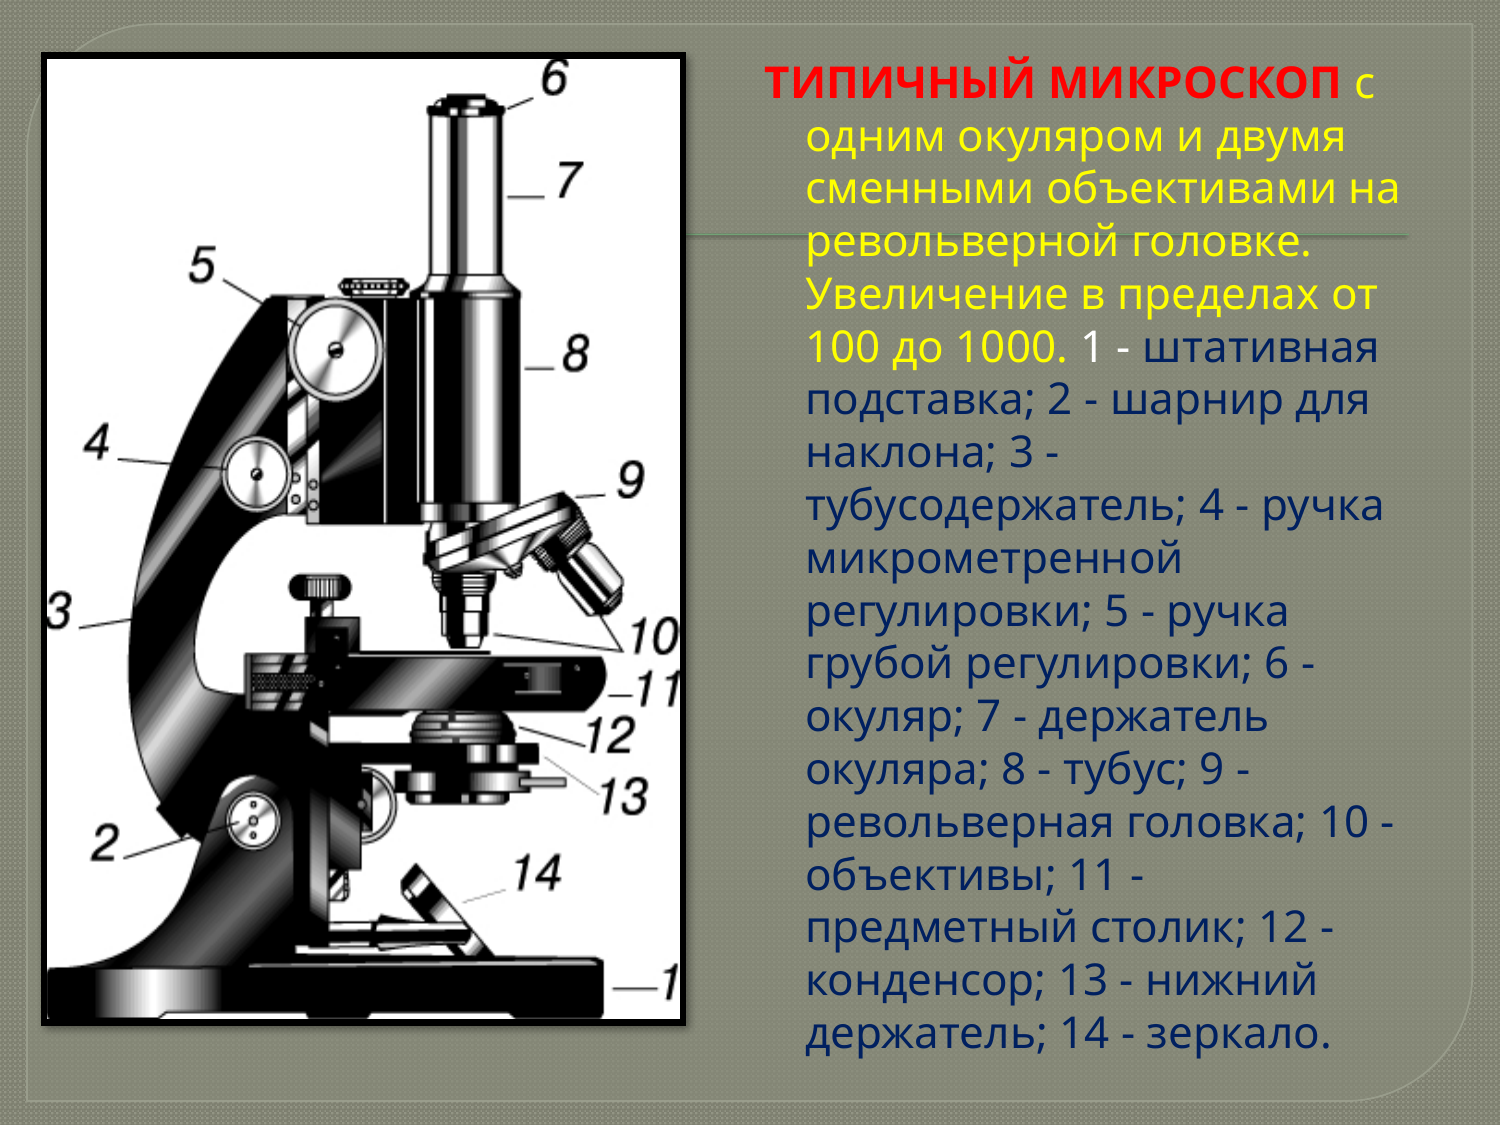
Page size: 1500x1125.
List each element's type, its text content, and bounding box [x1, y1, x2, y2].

list ТИПИЧНЫЙ МИКРОСКОП с одним окуляром и двумя сменными объективами на револьверной головке. Увеличение в пределах от 100 до 1000. 1 - штативная подставка; 2 - шарнир для наклона; 3 - тубусодержатель; 4 - ручка микрометренной регулировки; 5 - ручка грубой регулировки; 6 - окуляр; 7 - держатель окуляра; 8 - тубус; 9 - револьверная головка; 10 - объективы; 11 - предметный столик; 12 - конденсор; 13 - нижний держатель; 14 - зеркало. [750, 46, 1425, 1067]
picture [46, 58, 680, 1020]
